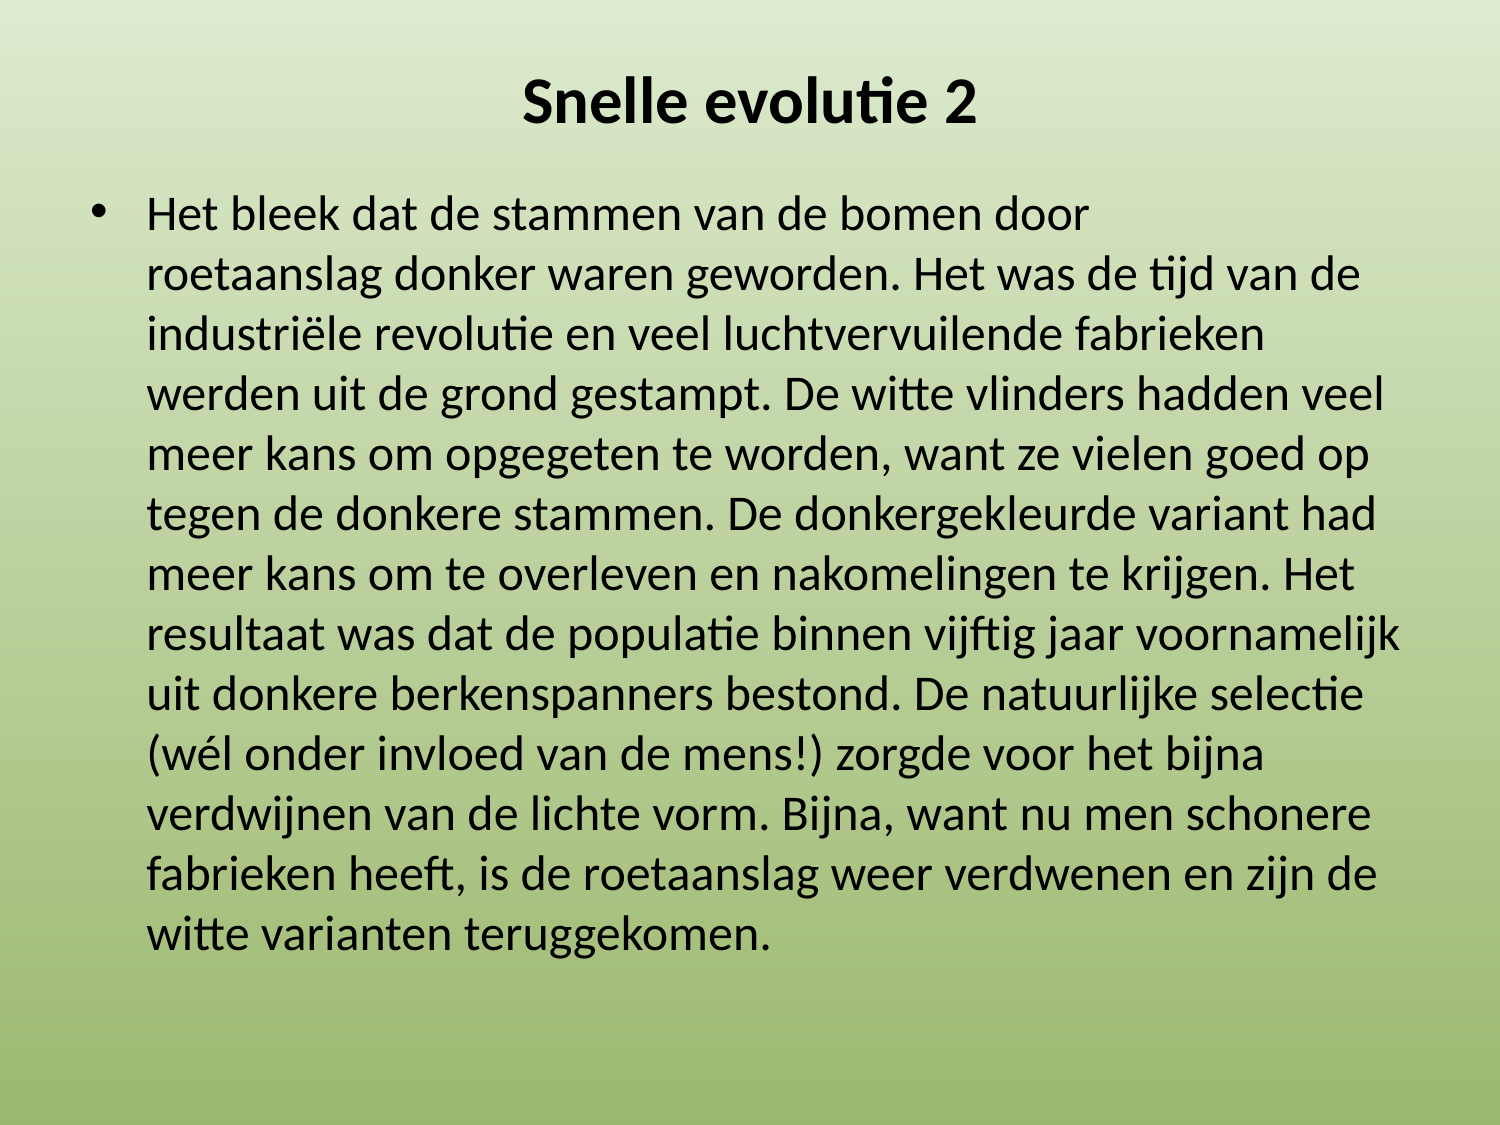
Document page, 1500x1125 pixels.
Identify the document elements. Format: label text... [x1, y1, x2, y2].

title Snelle evolutie 2 [75, 45, 1425, 149]
list Het bleek dat de stammen van de bomen door roetaanslag donker waren geworden. Het was de tijd van de industriële revolutie en veel luchtvervuilende fabrieken werden uit de grond gestampt. De witte vlinders hadden veel meer kans om opgegeten te worden, want ze vielen goed op tegen de donkere stammen. De donkergekleurde variant had meer kans om te overleven en nakomelingen te krijgen. Het resultaat was dat de populatie binnen vijftig jaar voornamelijk uit donkere berkenspanners bestond. De natuurlijke selectie (wél onder invloed van de mens!) zorgde voor het bijna verdwijnen van de lichte vorm. Bijna, want nu men schonere fabrieken heeft, is de roetaanslag weer verdwenen en zijn de witte varianten teruggekomen. [75, 172, 1425, 1059]
